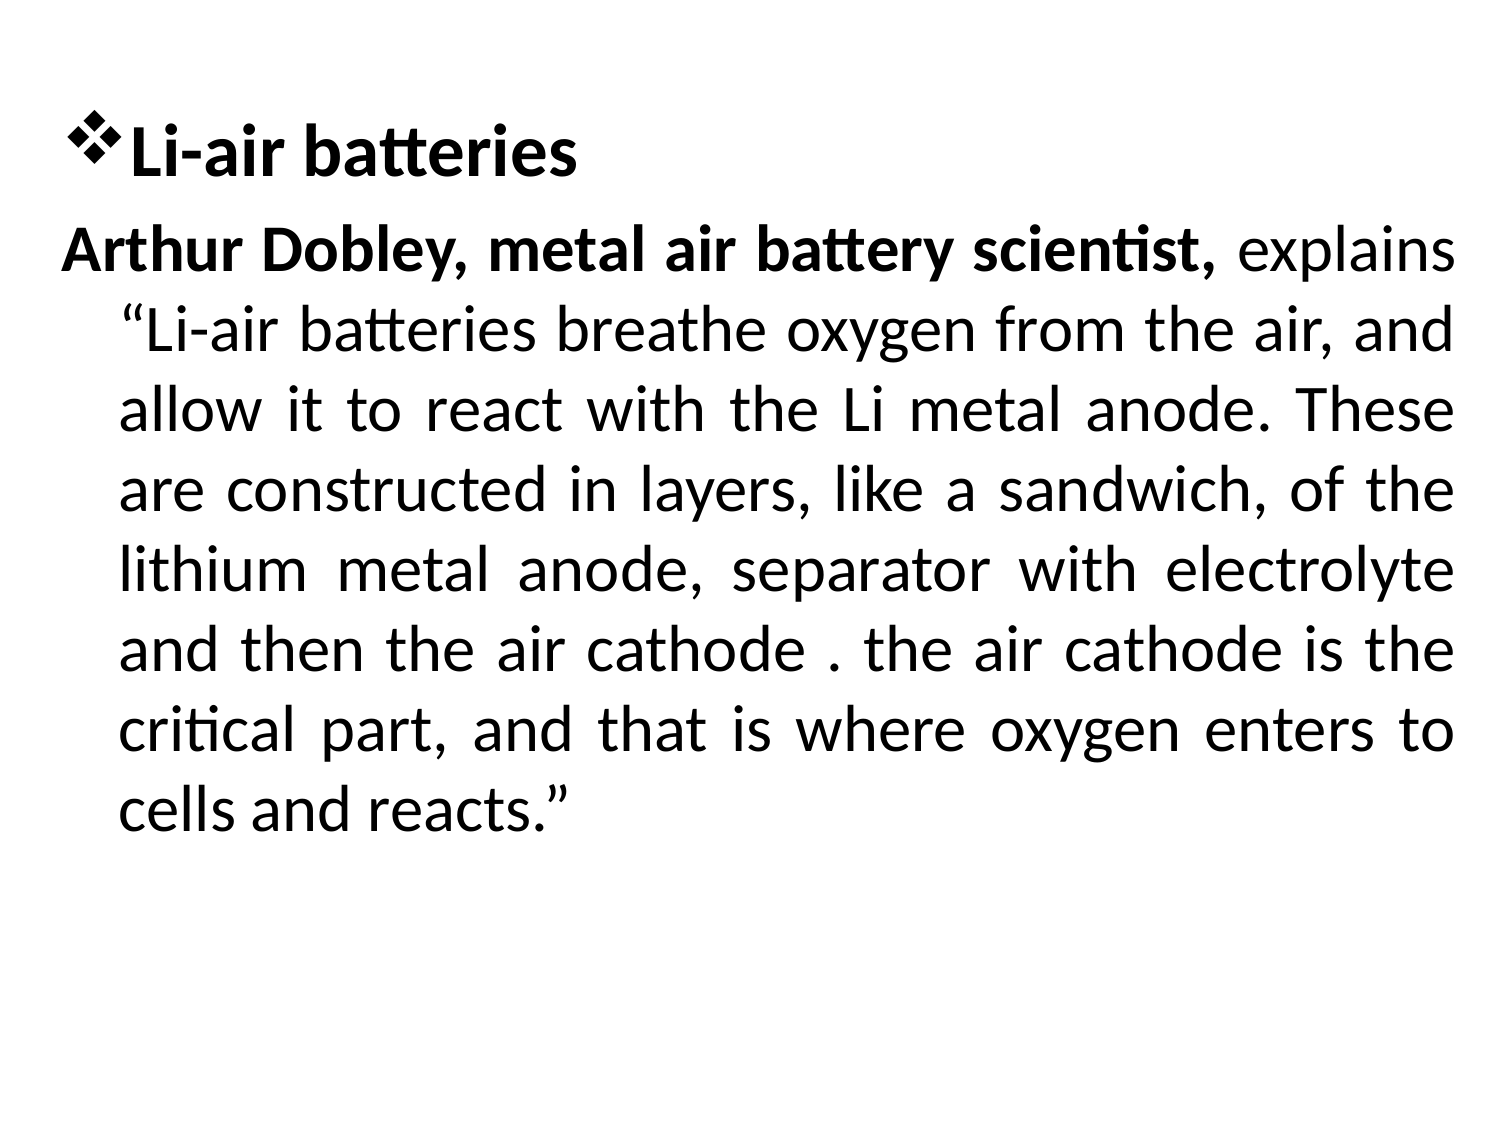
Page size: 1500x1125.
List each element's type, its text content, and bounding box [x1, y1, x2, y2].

list Li-air batteries Arthur Dobley, metal air battery scientist, explains “Li-air batteries breathe oxygen from the air, and allow it to react with the Li metal anode. These are constructed in layers, like a sandwich, of the lithium metal anode, separator with electrolyte and then the air cathode . the air cathode is the critical part, and that is where oxygen enters to cells and reacts.” [46, 93, 1472, 1010]
